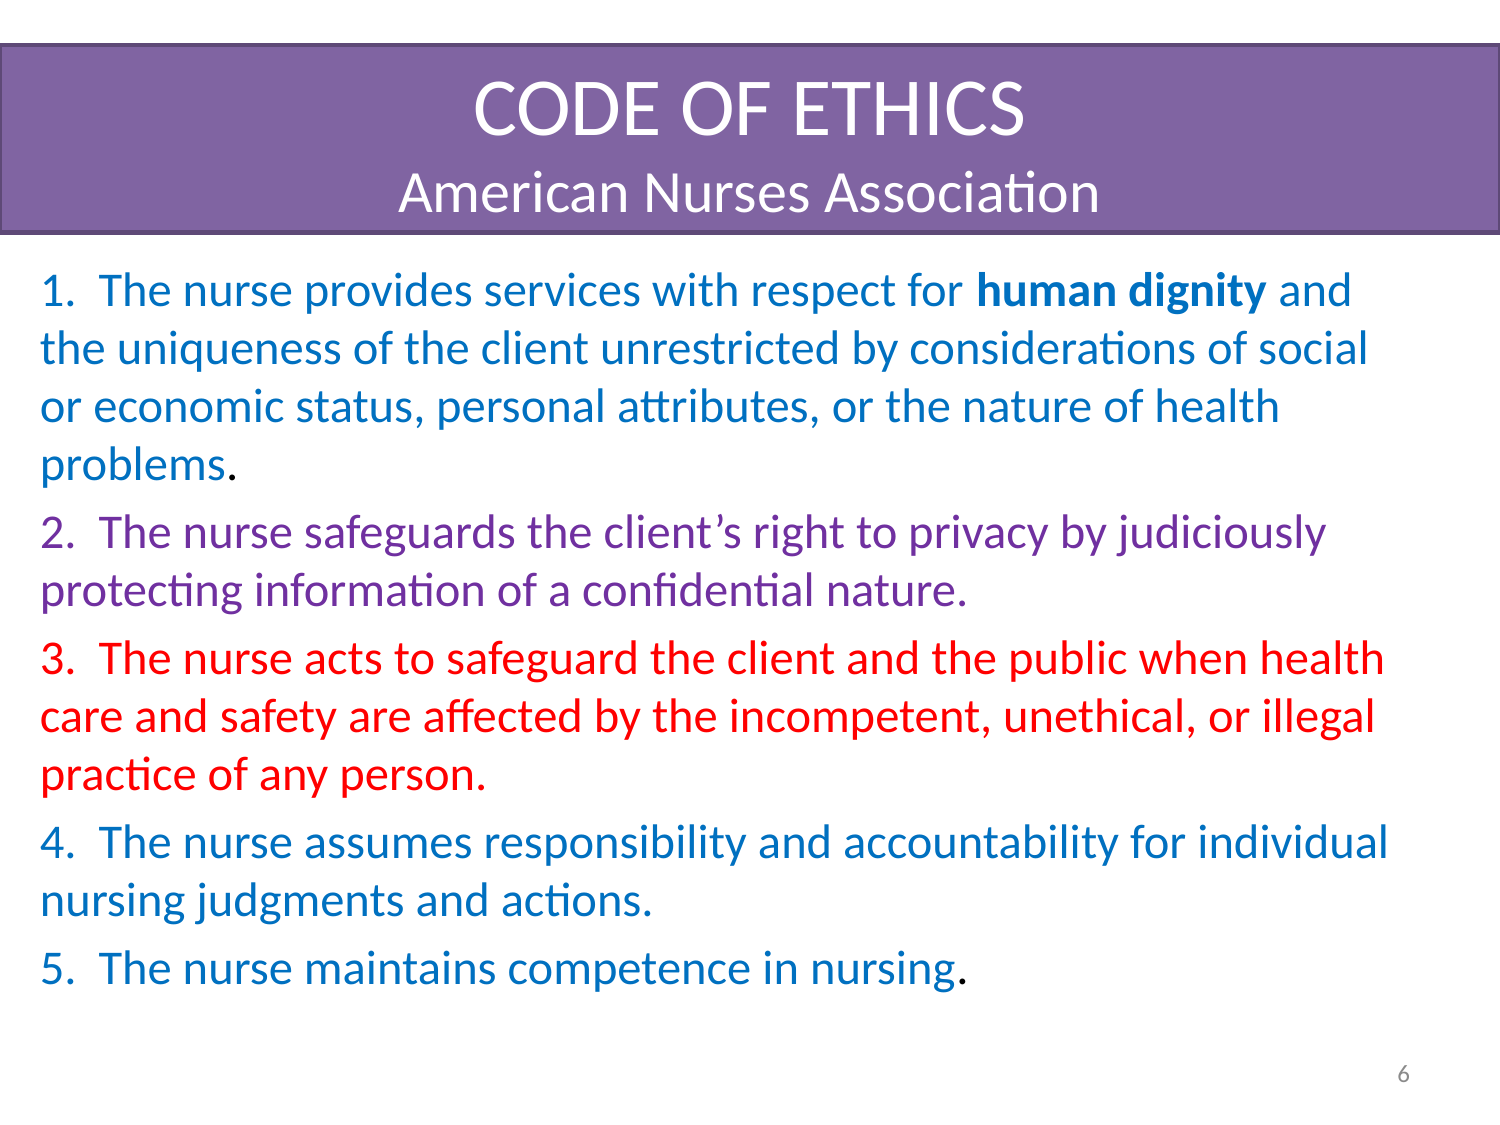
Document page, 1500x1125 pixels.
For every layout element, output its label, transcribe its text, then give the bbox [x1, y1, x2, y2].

slide_number 6 [1074, 1042, 1425, 1103]
title CODE OF ETHICS American Nurses Association [0, 43, 1500, 235]
list 1. The nurse provides services with respect for human dignity and the uniqueness of the client unrestricted by considerations of social or economic status, personal attributes, or the nature of health problems. 2. The nurse safeguards the client’s right to privacy by judiciously protecting information of a confidential nature. 3. The nurse acts to safeguard the client and the public when health care and safety are affected by the incompetent, unethical, or illegal practice of any person. 4. The nurse assumes responsibility and accountability for individual nursing judgments and actions. 5. The nurse maintains competence in nursing. [24, 249, 1425, 1005]
